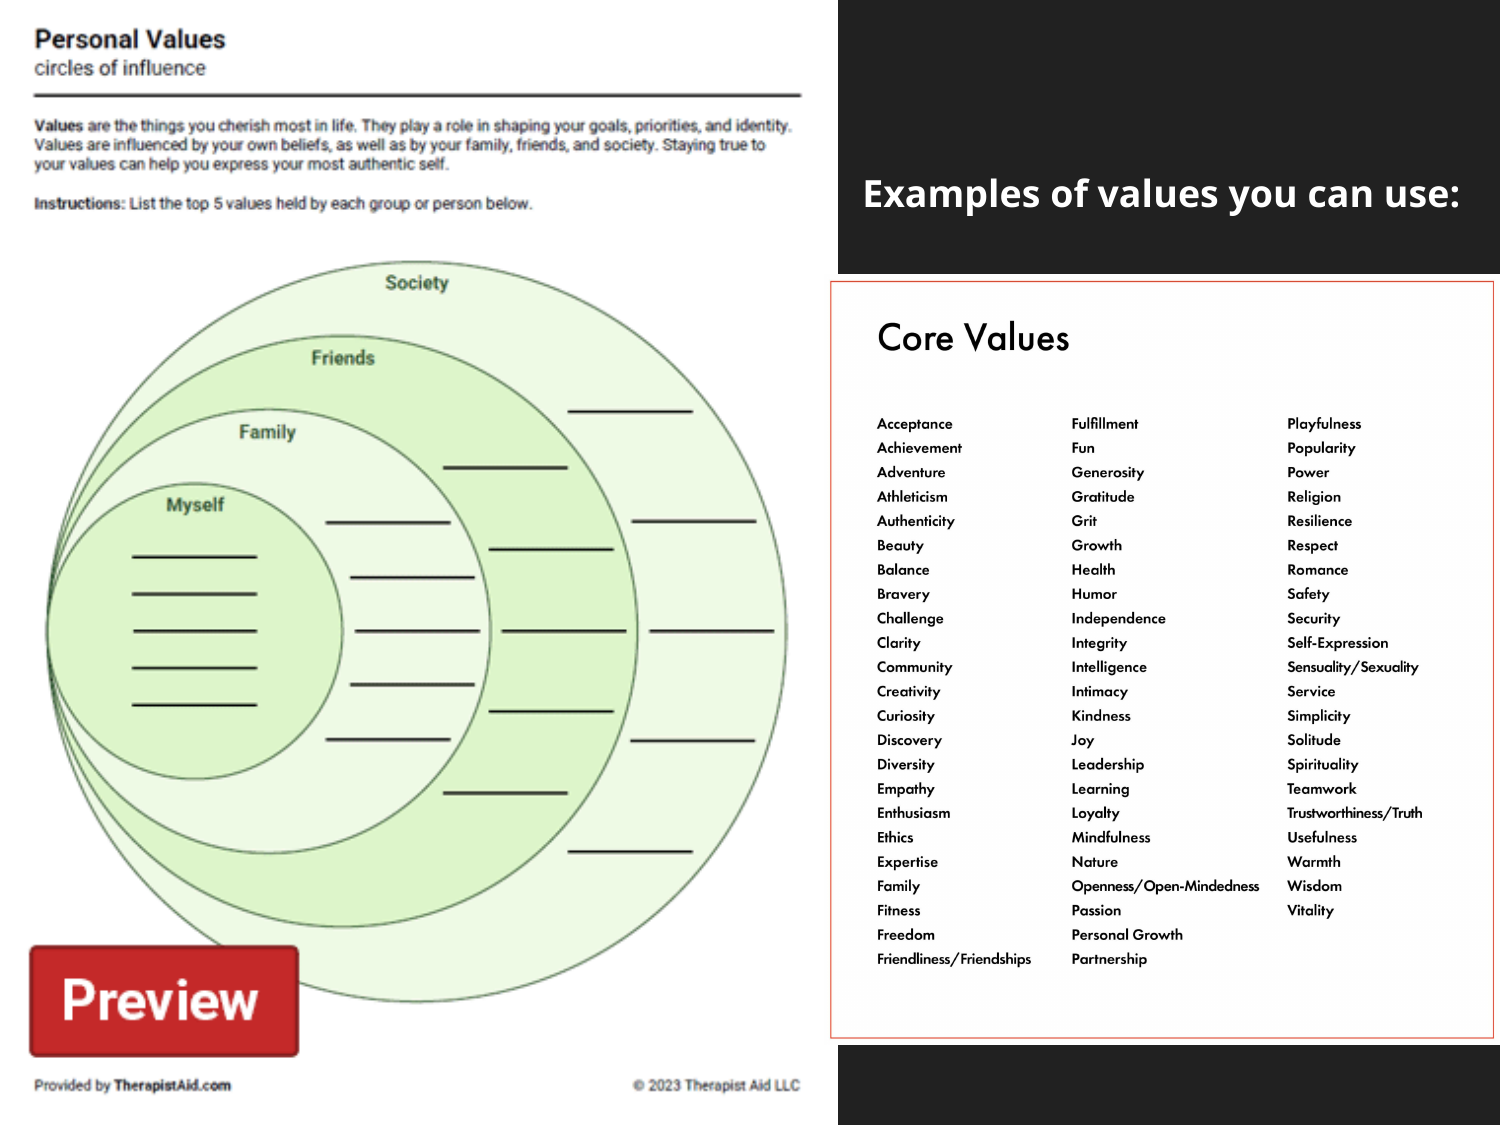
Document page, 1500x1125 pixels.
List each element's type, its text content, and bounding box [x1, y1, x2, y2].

text_box Examples of values you can use: [847, 162, 1476, 223]
picture [0, 0, 1500, 1125]
